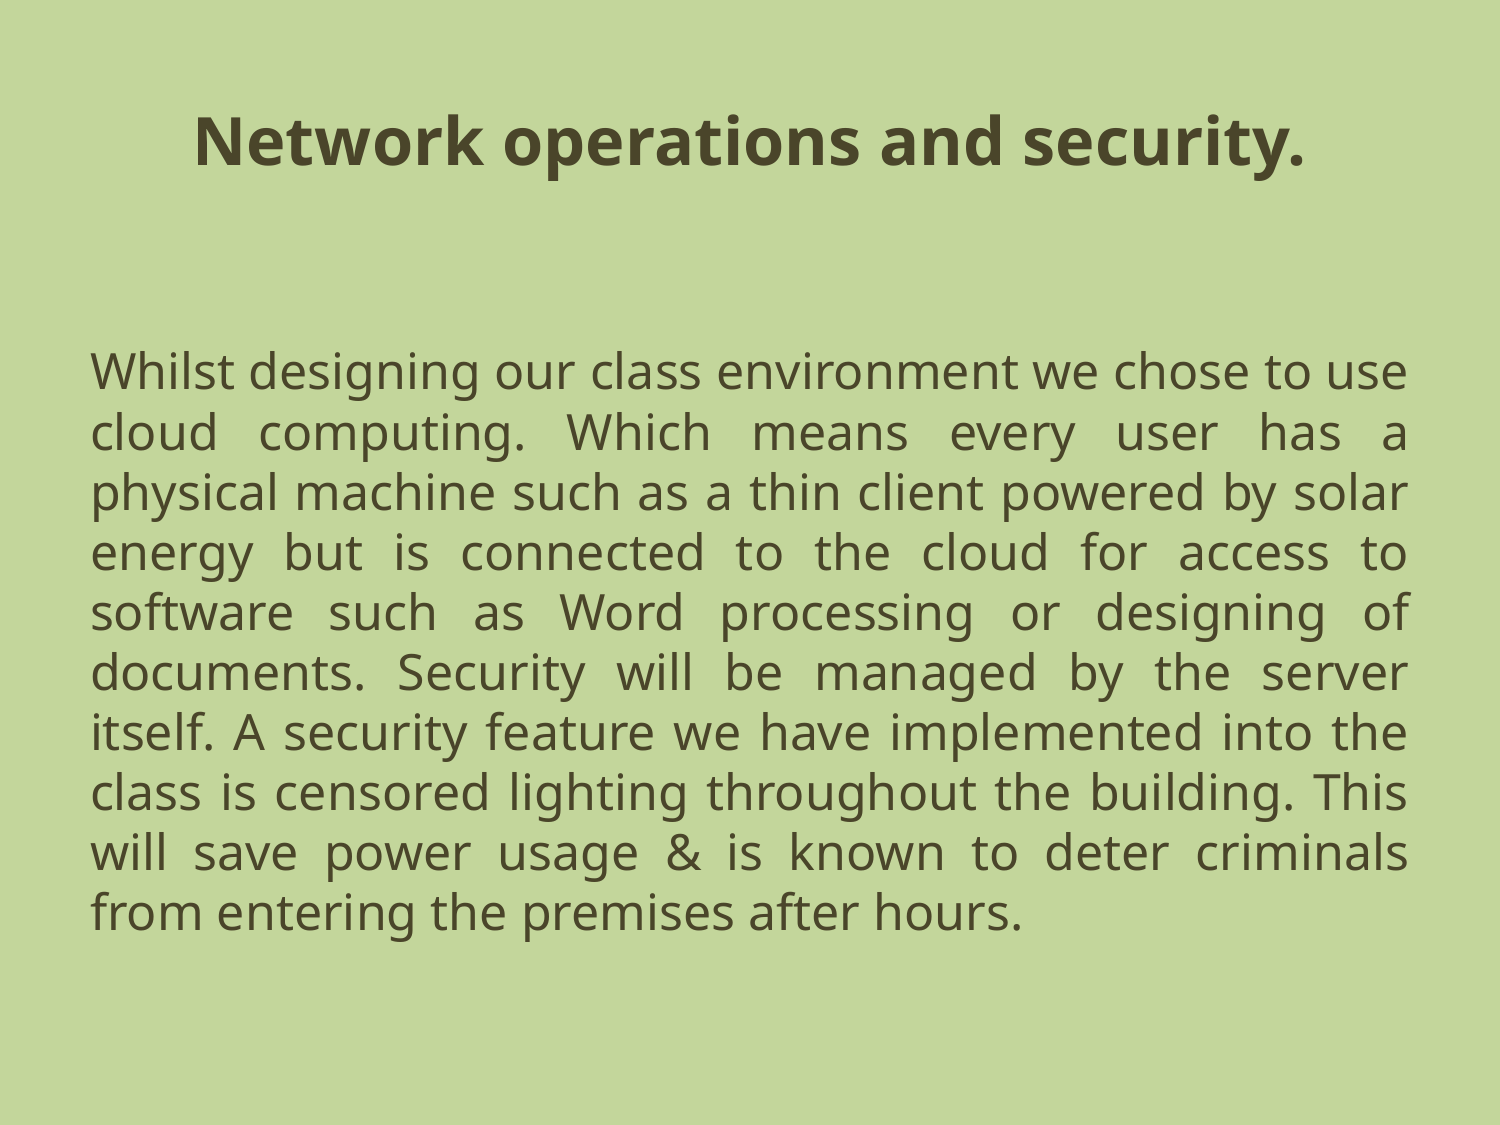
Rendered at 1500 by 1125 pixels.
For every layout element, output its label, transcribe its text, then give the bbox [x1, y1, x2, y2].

list Whilst designing our class environment we chose to use cloud computing. Which means every user has a physical machine such as a thin client powered by solar energy but is connected to the cloud for access to software such as Word processing or designing of documents. Security will be managed by the server itself. A security feature we have implemented into the class is censored lighting throughout the building. This will save power usage & is known to deter criminals from entering the premises after hours. [75, 262, 1425, 1005]
title Network operations and security. [75, 45, 1425, 233]
